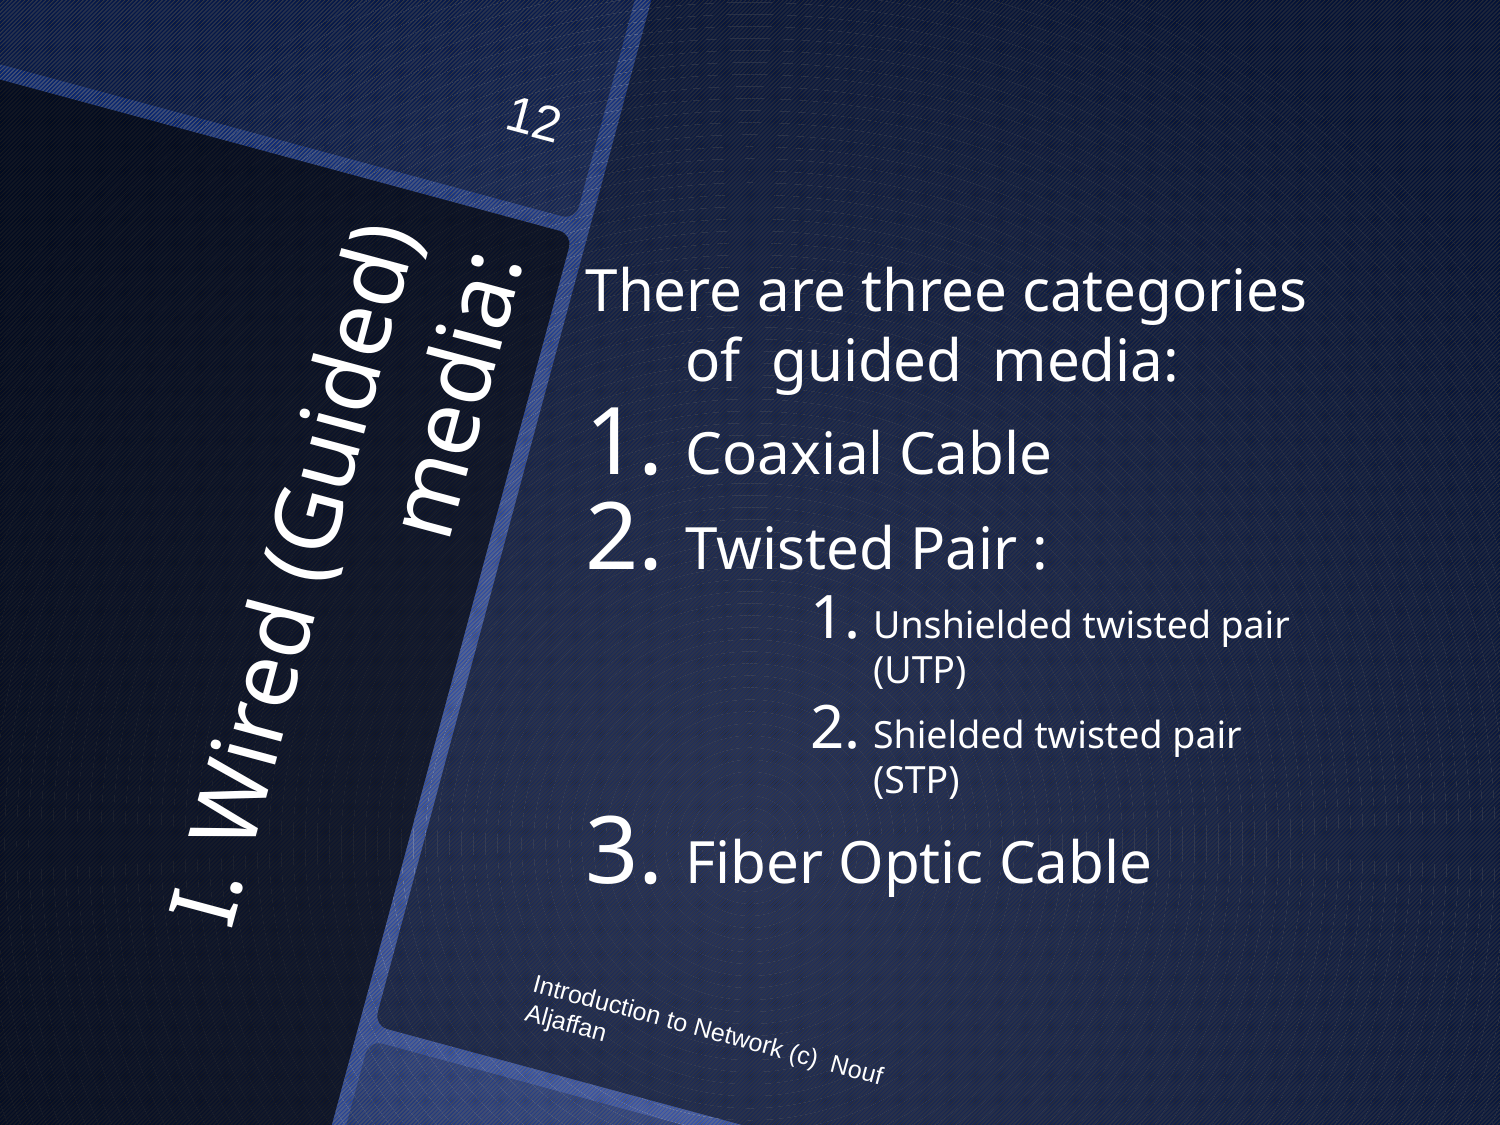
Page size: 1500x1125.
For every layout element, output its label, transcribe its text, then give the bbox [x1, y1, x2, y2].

slide_number 12 [206, 1, 585, 157]
footer Introduction to Network (c) Nouf Aljaffan [508, 963, 903, 1123]
title I. Wired (Guided) media: [69, 181, 554, 1056]
list There are three categories of guided media: Coaxial Cable Twisted Pair : Unshielded twisted pair (UTP) Shielded twisted pair (STP) Fiber Optic Cable [570, 157, 1335, 991]
